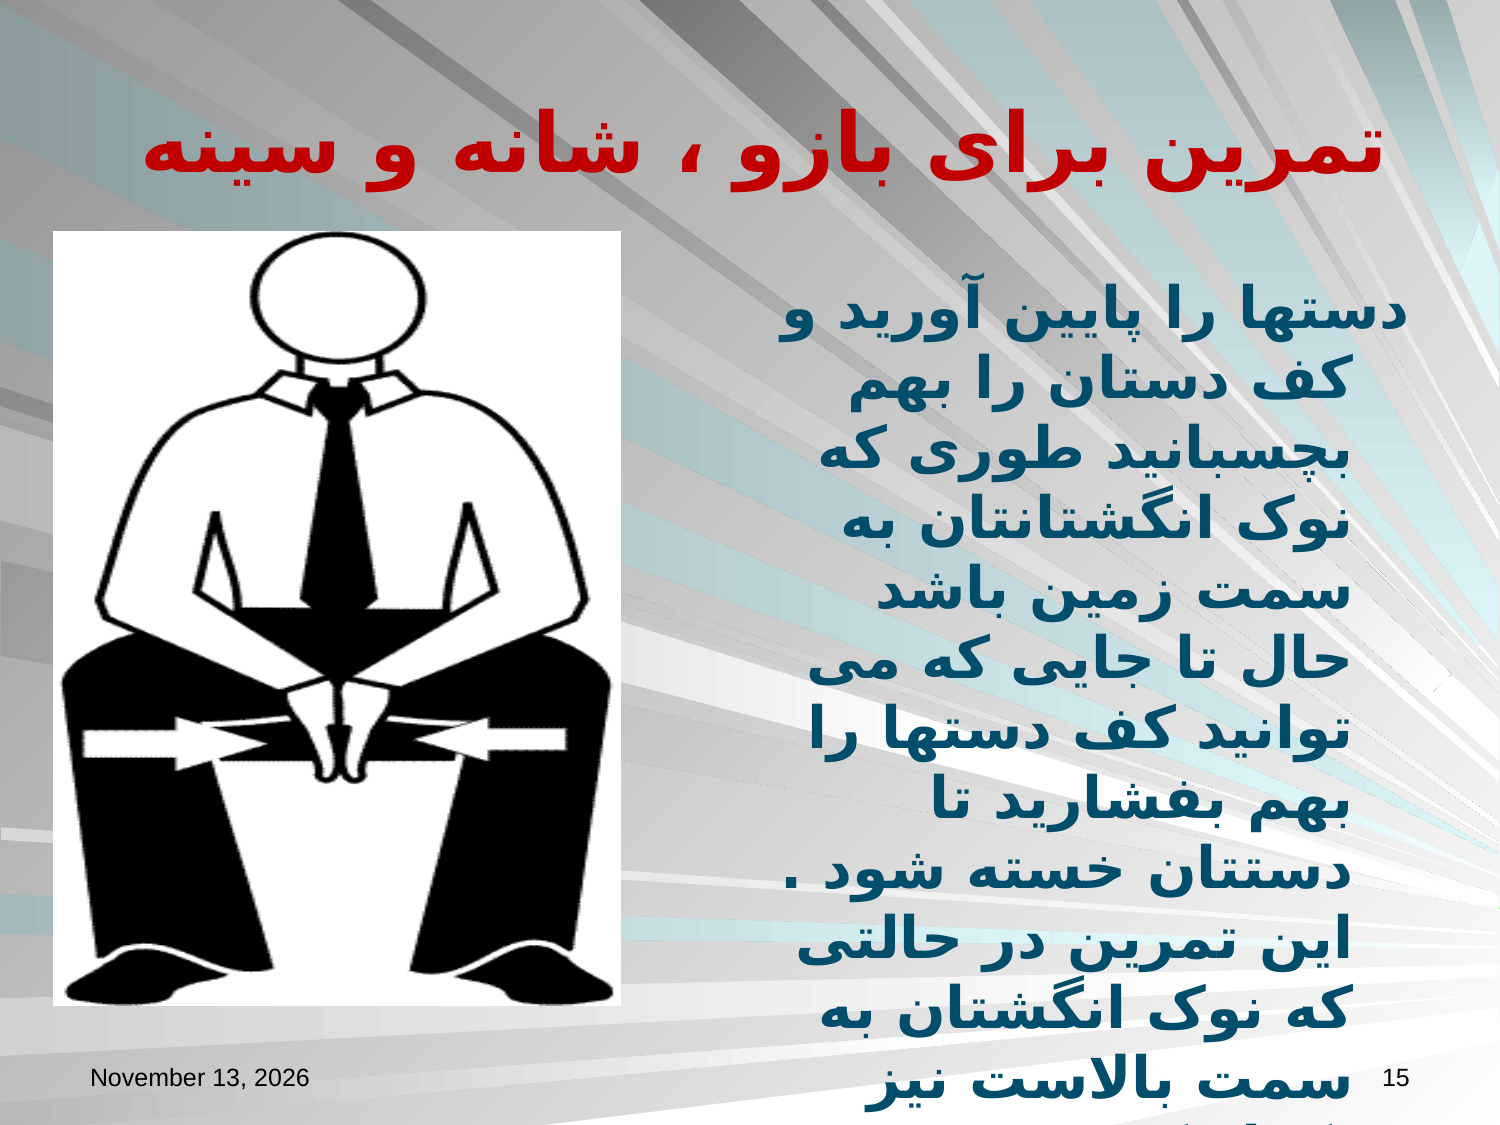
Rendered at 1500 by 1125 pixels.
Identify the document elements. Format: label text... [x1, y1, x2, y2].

list دستها را پایین آورید و کف دستان را بهم بچسبانید طوری که نوک انگشتانتان به سمت زمین باشد حال تا جایی که می توانید کف دستها را بهم بفشارید تا دستتان خسته شود . این تمرین در حالتی که نوک انگشتان به سمت بالاست نیز تکرار کنید [762, 262, 1426, 1006]
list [52, 231, 621, 1006]
title تمرین برای بازو ، شانه و سینه [74, 45, 1426, 234]
slide_number 15 [1074, 1023, 1426, 1100]
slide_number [74, 1023, 426, 1100]
